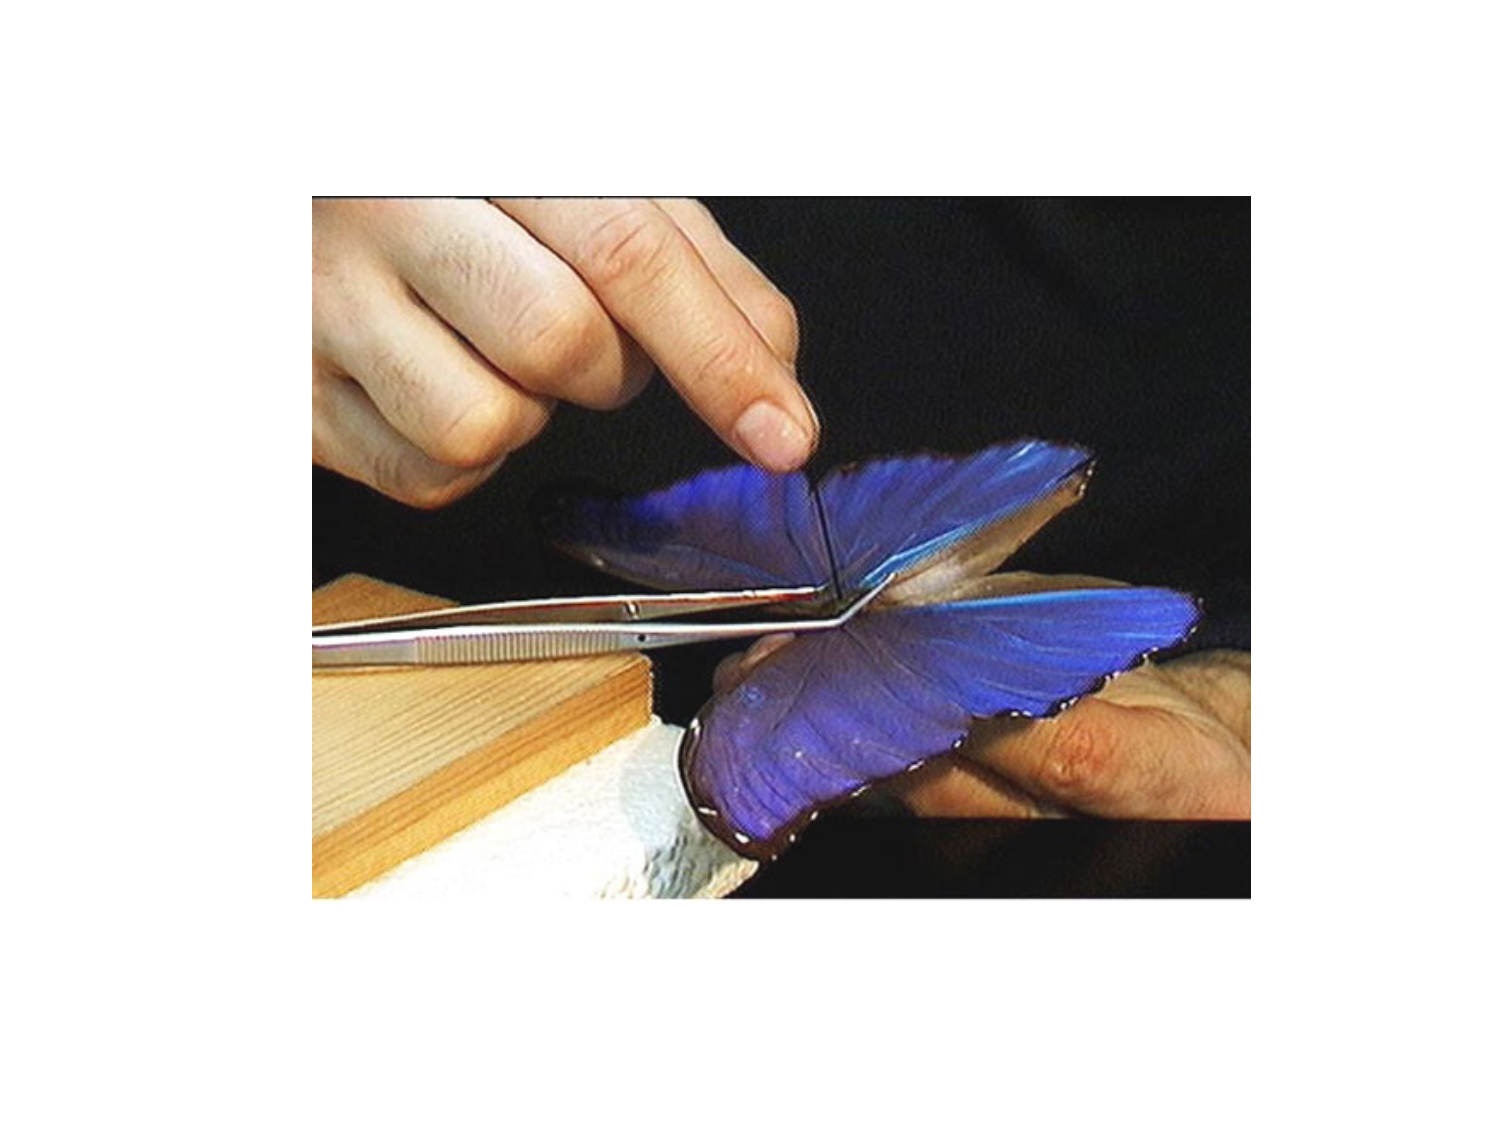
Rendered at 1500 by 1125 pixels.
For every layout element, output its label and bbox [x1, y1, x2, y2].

picture [312, 196, 1252, 901]
